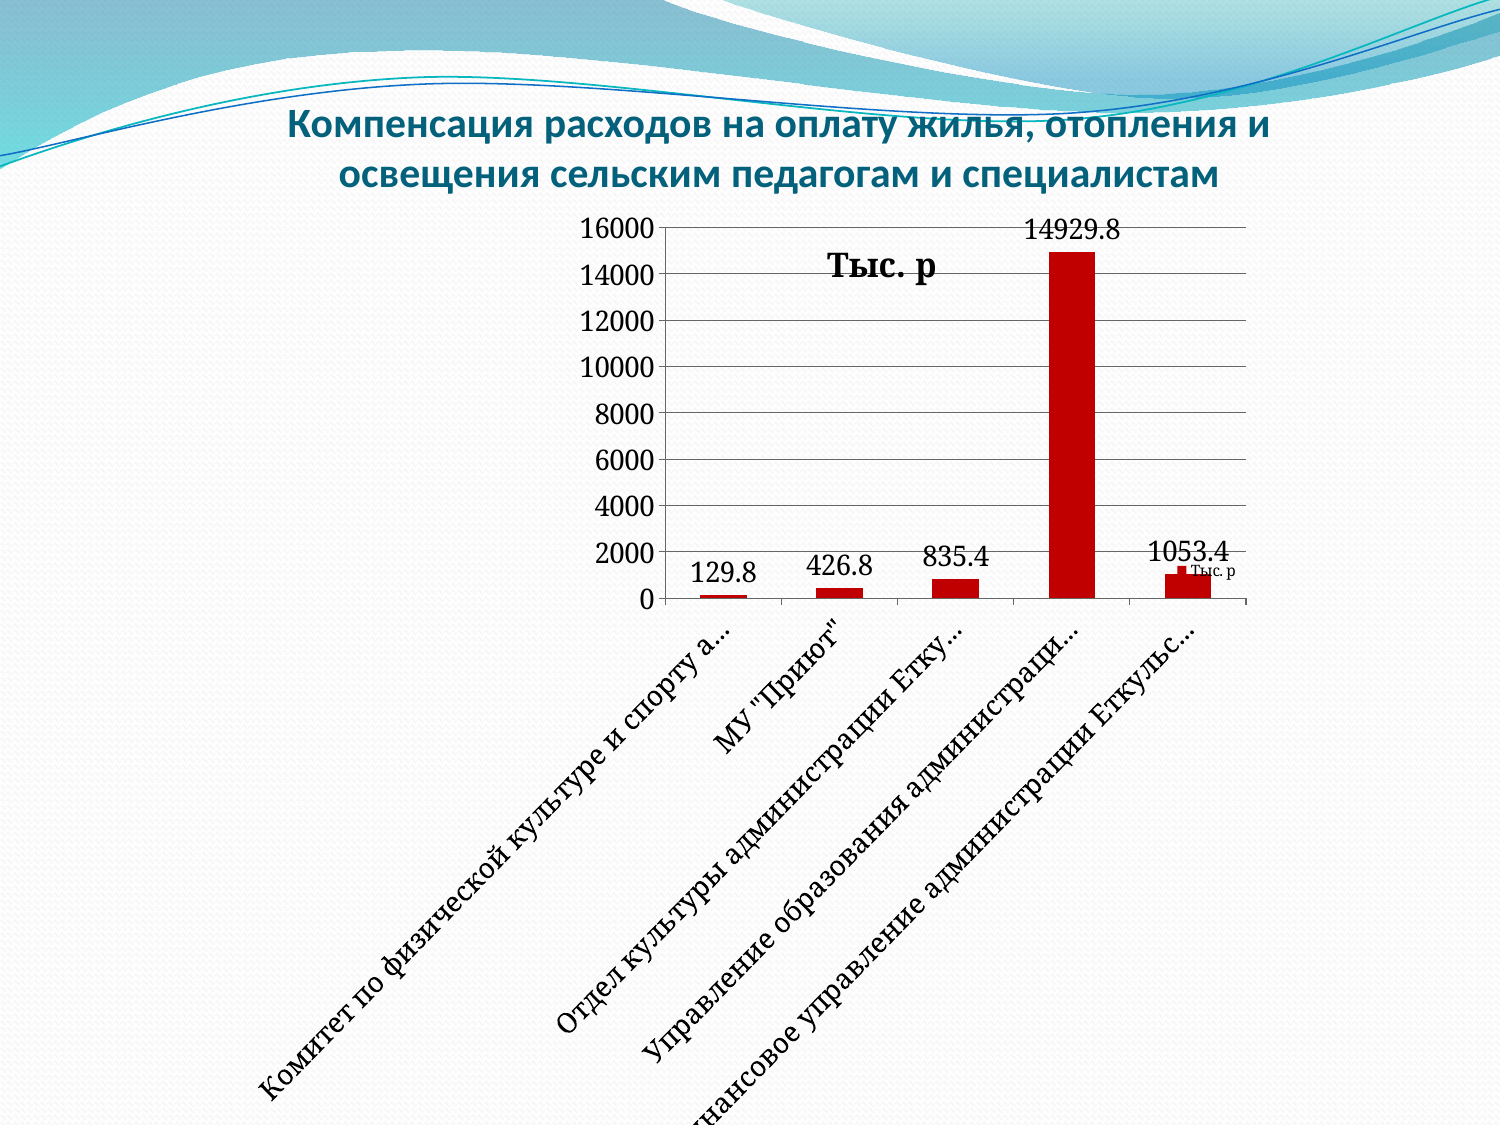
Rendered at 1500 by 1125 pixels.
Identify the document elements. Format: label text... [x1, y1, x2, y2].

chart [249, 207, 1251, 1125]
title Компенсация расходов на оплату жилья, отопления и освещения сельским педагогам и специалистам [242, 19, 1317, 197]
